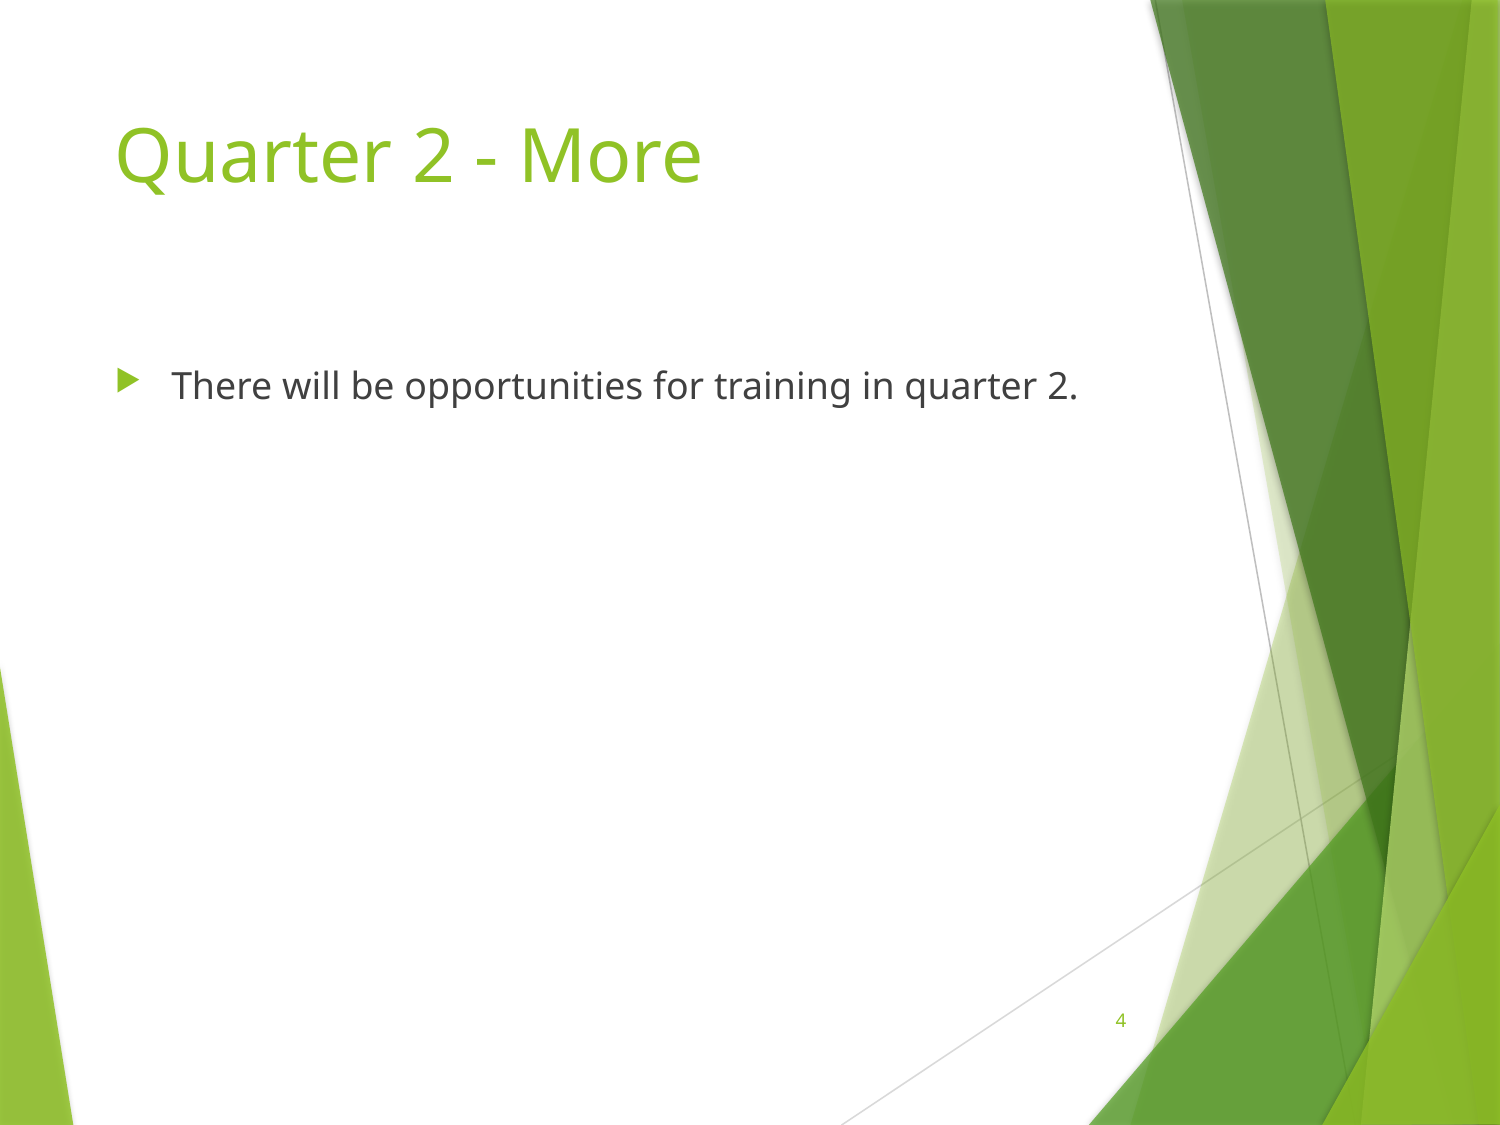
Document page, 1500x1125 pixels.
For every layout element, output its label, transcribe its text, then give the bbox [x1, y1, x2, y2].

list There will be opportunities for training in quarter 2. [99, 354, 1142, 992]
title Quarter 2 - More [99, 99, 1142, 317]
slide_number 4 [1057, 991, 1142, 1051]
